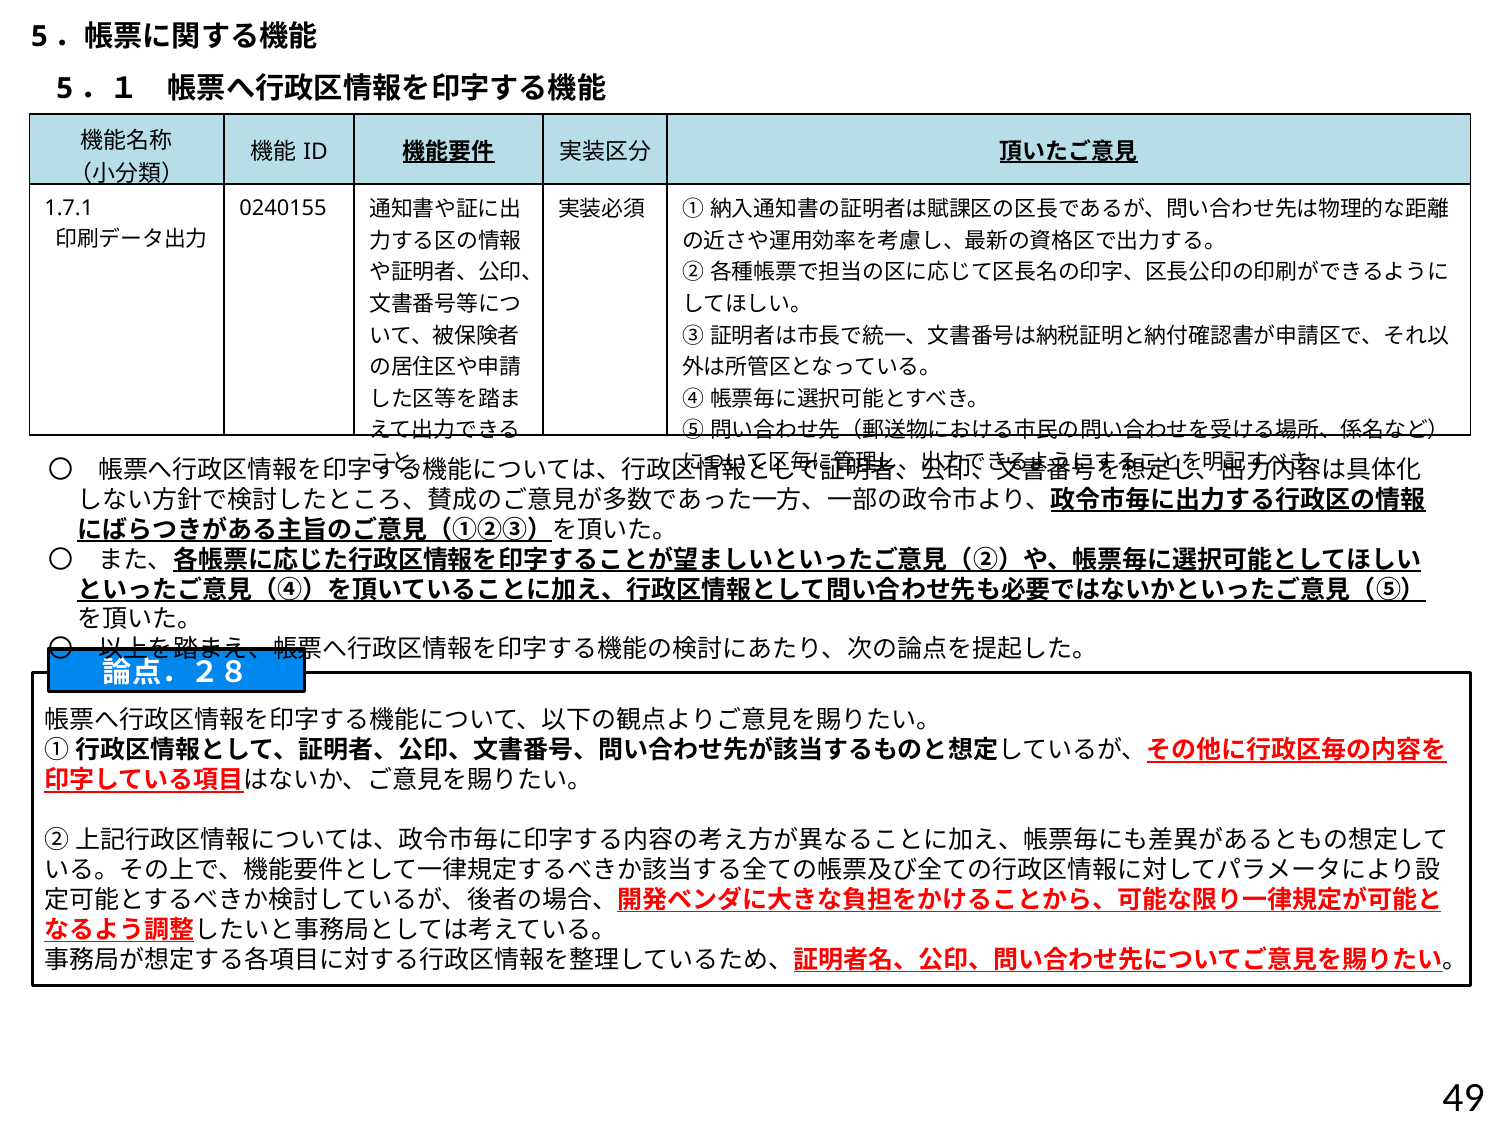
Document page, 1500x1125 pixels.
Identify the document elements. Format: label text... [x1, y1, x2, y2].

table_cell 1.7.1 印刷データ出力 [30, 185, 223, 434]
text_box 帳票へ行政区情報を印字する機能について、以下の観点よりご意見を賜りたい。 ①行政区情報として、証明者、公印、文書番号、問い合わせ先が該当するものと想定しているが、その他に行政区毎の内容を印字している項目はないか、ご意見を賜りたい。 ②上記行政区情報については、政令市毎に印字する内容の考え方が異なることに加え、帳票毎にも差異があるともの想定している。その上で、機能要件として一律規定するべきか該当する全ての帳票及び全ての行政区情報に対してパラメータにより設定可能とするべきか検討しているが、後者の場合、開発ベンダに大きな負担をかけることから、可能な限り一律規定が可能となるよう調整したいと事務局としては考えている。 事務局が想定する各項目に対する行政区情報を整理しているため、証明者名、公印、問い合わせ先についてご意見を賜りたい。 [32, 672, 1471, 986]
text_box 論点．２８ [46, 671, 306, 694]
table_cell ①納入通知書の証明者は賦課区の区長であるが、問い合わせ先は物理的な距離の近さや運用効率を考慮し、最新の資格区で出力する。 ②各種帳票で担当の区に応じて区長名の印字、区長公印の印刷ができるようにしてほしい。 ③証明者は市長で統一、文書番号は納税証明と納付確認書が申請区で、それ以外は所管区となっている。 ④帳票毎に選択可能とすべき。 ⑤問い合わせ先（郵送物における市民の問い合わせを受ける場所、係名など）について区毎に管理し、出力できるようにすることを明記すべき。 [668, 185, 1470, 434]
text_box 5．帳票に関する機能 [16, 2, 1440, 49]
text_box 5．１ 帳票へ行政区情報を印字する機能 [41, 54, 1465, 100]
text_box 〇 帳票へ行政区情報を印字する機能については、行政区情報として証明者、公印、文書番号を想定し、出力内容は具体化しない方針で検討したところ、賛成のご意見が多数であった一方、一部の政令市より、政令市毎に出力する行政区の情報にばらつきがある主旨のご意見（①②③）を頂いた。 〇 また、各帳票に応じた行政区情報を印字することが望ましいといったご意見（②）や、帳票毎に選択可能としてほしいといったご意見（④）を頂いていることに加え、行政区情報として問い合わせ先も必要ではないかといったご意見（⑤）を頂いた。 〇 以上を踏まえ、帳票へ行政区情報を印字する機能の検討にあたり、次の論点を提起した。 [33, 445, 1457, 671]
table_header 実装区分 [544, 115, 666, 183]
table_header 機能ID [225, 115, 353, 183]
table_cell 0240155 [225, 185, 353, 434]
slide_number 48 [1149, 1065, 1500, 1125]
table_header 機能名称 （小分類） [30, 115, 223, 183]
table_header 機能要件 [355, 115, 542, 183]
table_cell 通知書や証に出力する区の情報や証明者、公印、文書番号等について、被保険者の居住区や申請した区等を踏まえて出力できること。 [355, 185, 542, 434]
table_header 頂いたご意見 [668, 115, 1470, 183]
table_cell 実装必須 [544, 185, 666, 434]
